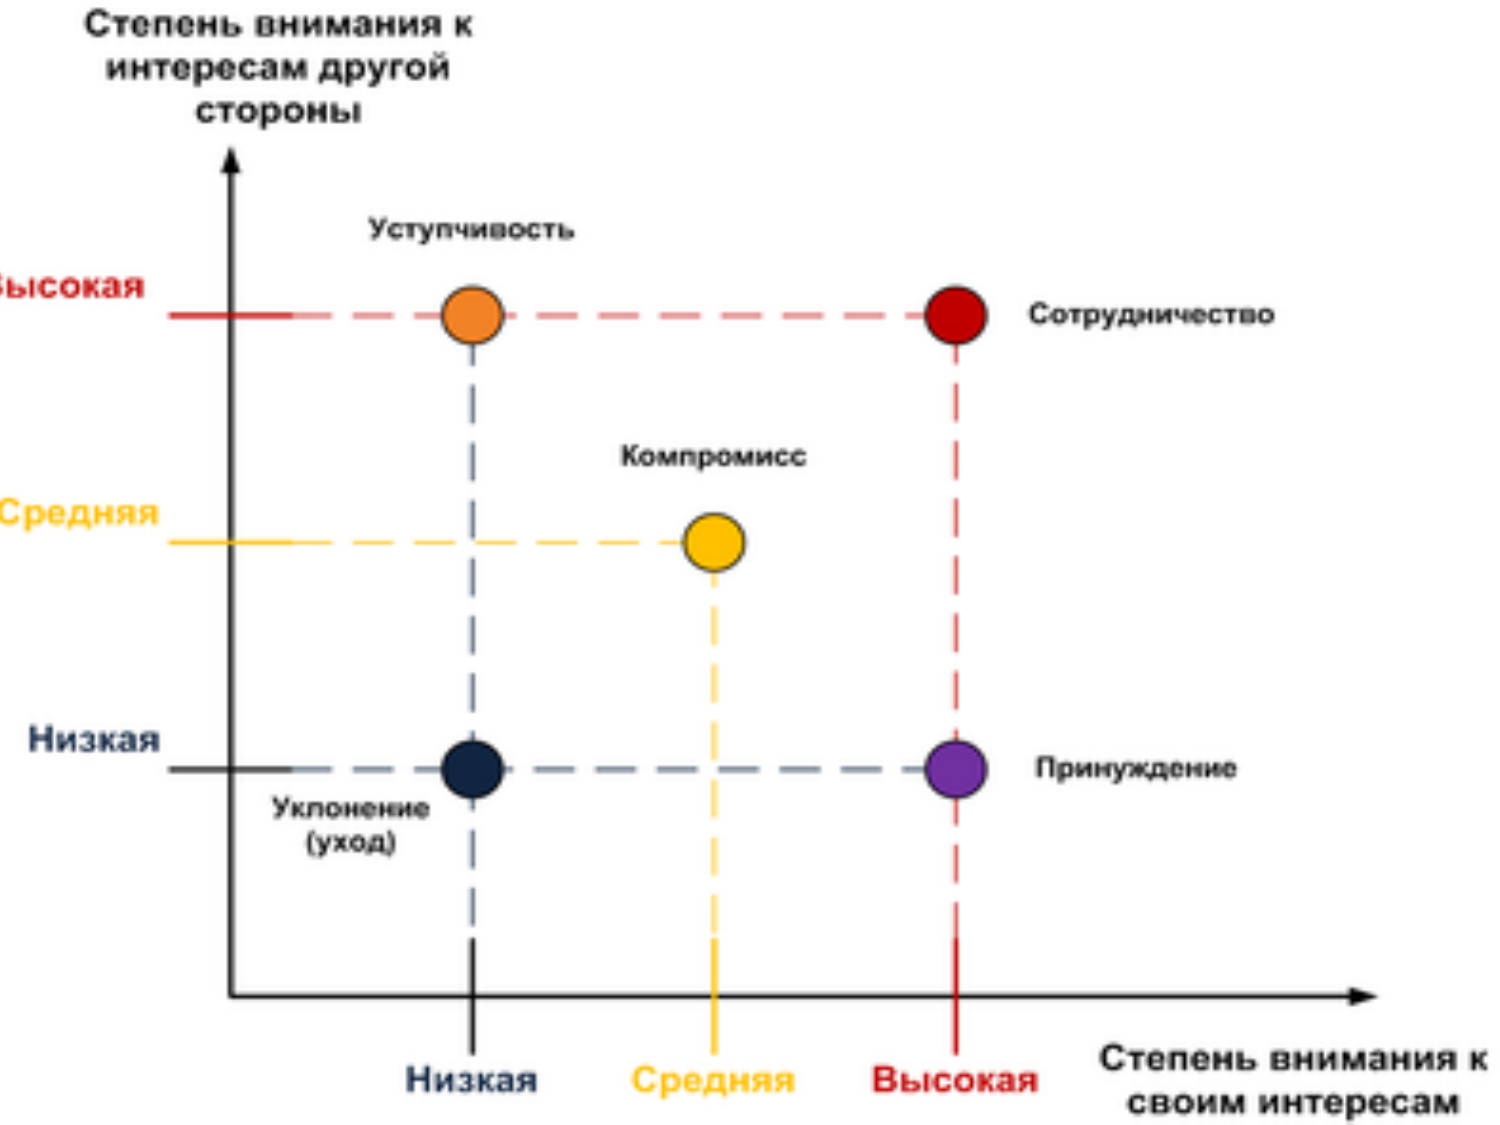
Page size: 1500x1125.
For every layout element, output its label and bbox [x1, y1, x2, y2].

list [0, 0, 1500, 1125]
